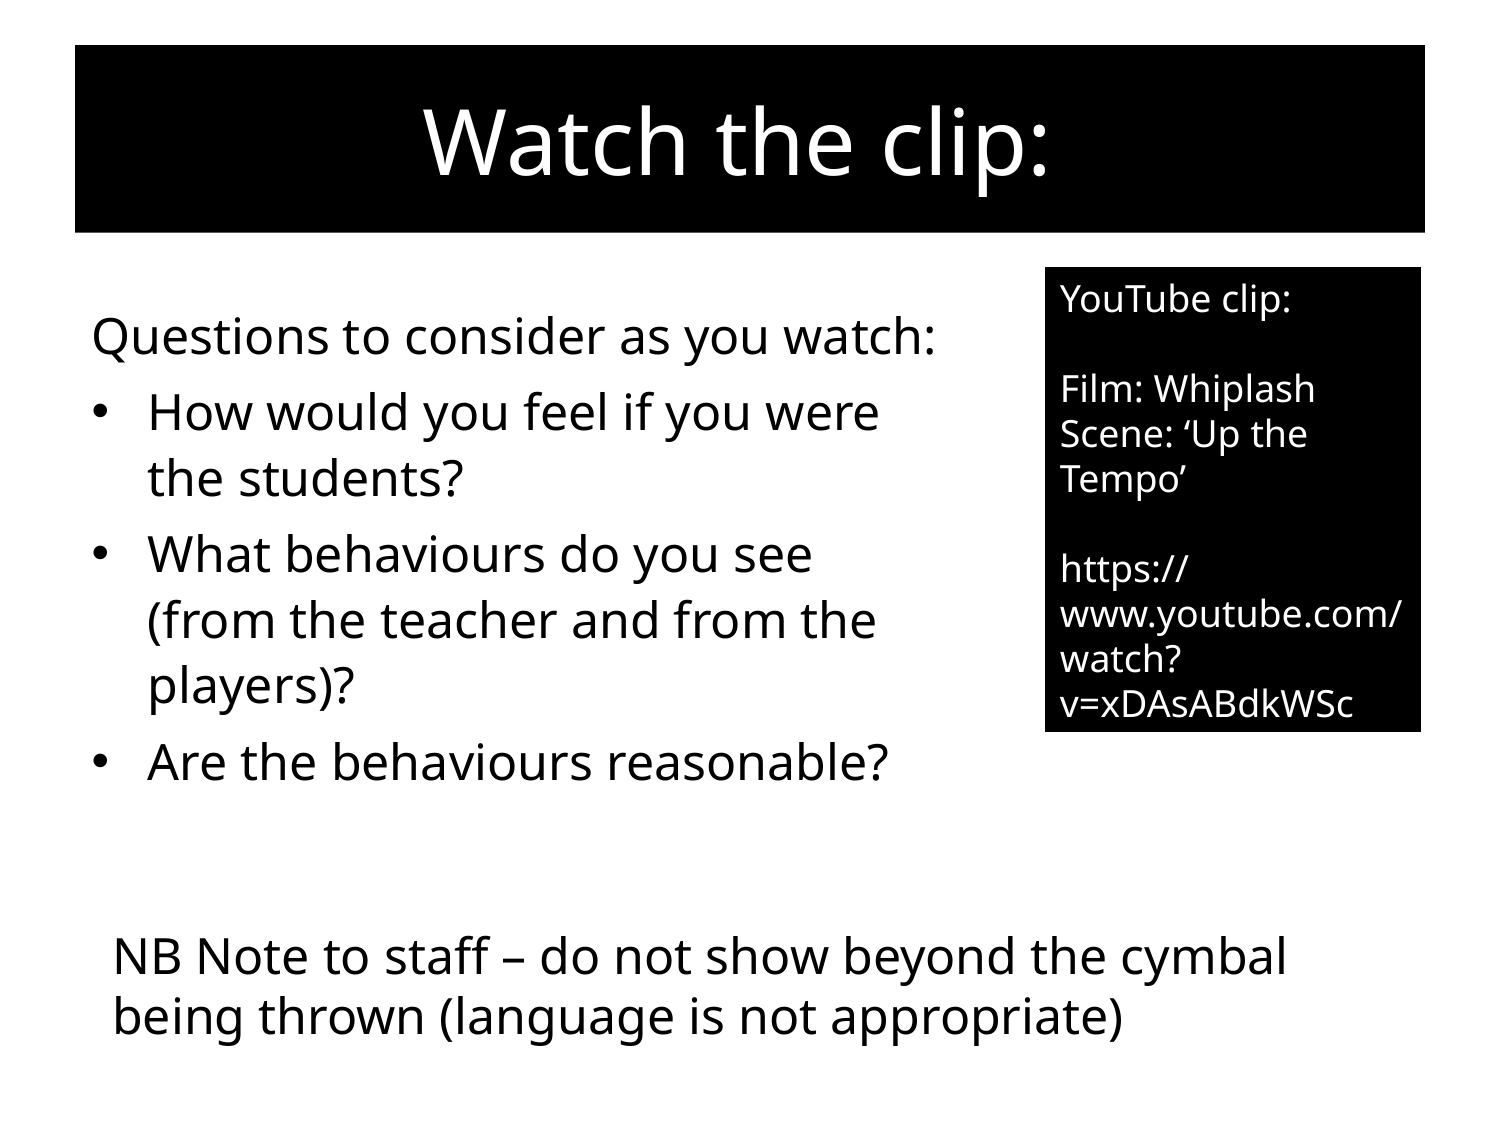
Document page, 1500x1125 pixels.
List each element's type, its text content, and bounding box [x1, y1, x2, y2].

text_box YouTube clip: Film: Whiplash Scene: ‘Up the Tempo’ https://www.youtube.com/watch?v=xDAsABdkWSc [1045, 267, 1421, 732]
title Watch the clip: [75, 45, 1425, 233]
text_box NB Note to staff – do not show beyond the cymbal being thrown (language is not appropriate) [97, 916, 1421, 1052]
list Questions to consider as you watch: How would you feel if you were the students? What behaviours do you see (from the teacher and from the players)? Are the behaviours reasonable? [76, 290, 963, 894]
